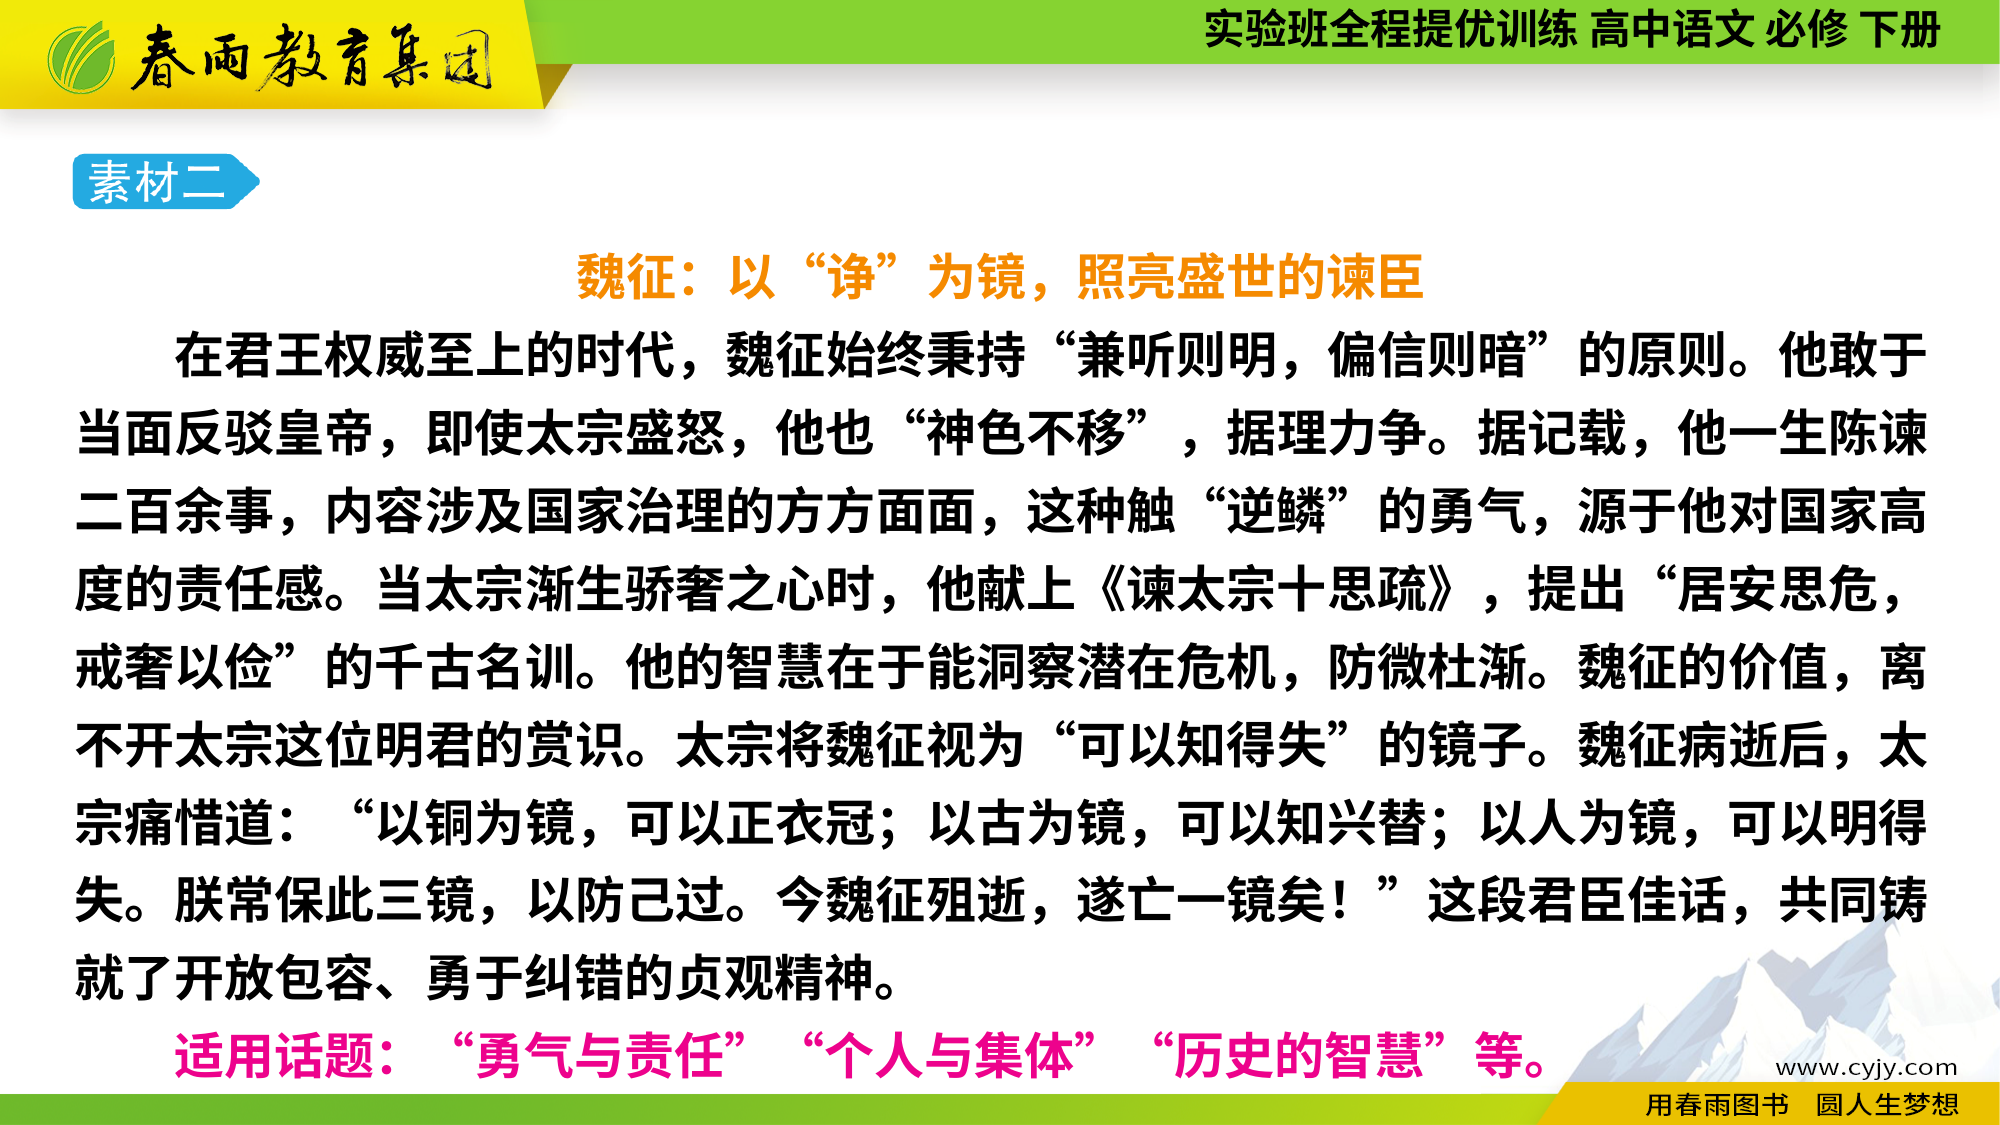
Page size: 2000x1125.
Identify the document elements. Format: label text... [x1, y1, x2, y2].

list 魏征：以“诤”为镜，照亮盛世的谏臣 在君王权威至上的时代，魏征始终秉持“兼听则明，偏信则暗”的原则。他敢于当面反驳皇帝，即使太宗盛怒，他也“神色不移”，据理力争。据记载，他一生陈谏二百余事，内容涉及国家治理的方方面面，这种触“逆鳞”的勇气，源于他对国家高度的责任感。当太宗渐生骄奢之心时，他献上《谏太宗十思疏》，提出“居安思危，戒奢以俭”的千古名训。他的智慧在于能洞察潜在危机，防微杜渐。魏征的价值，离不开太宗这位明君的赏识。太宗将魏征视为“可以知得失”的镜子。魏征病逝后，太宗痛惜道：“以铜为镜，可以正衣冠；以古为镜，可以知兴替；以人为镜，可以明得失。朕常保此三镜，以防己过。今魏征殂逝，遂亡一镜矣！”这段君臣佳话，共同铸就了开放包容、勇于纠错的贞观精神。 适用话题：“勇气与责任”“个人与集体”“历史的智慧”等。 [59, 219, 1944, 1093]
picture [0, 0, 2000, 1125]
